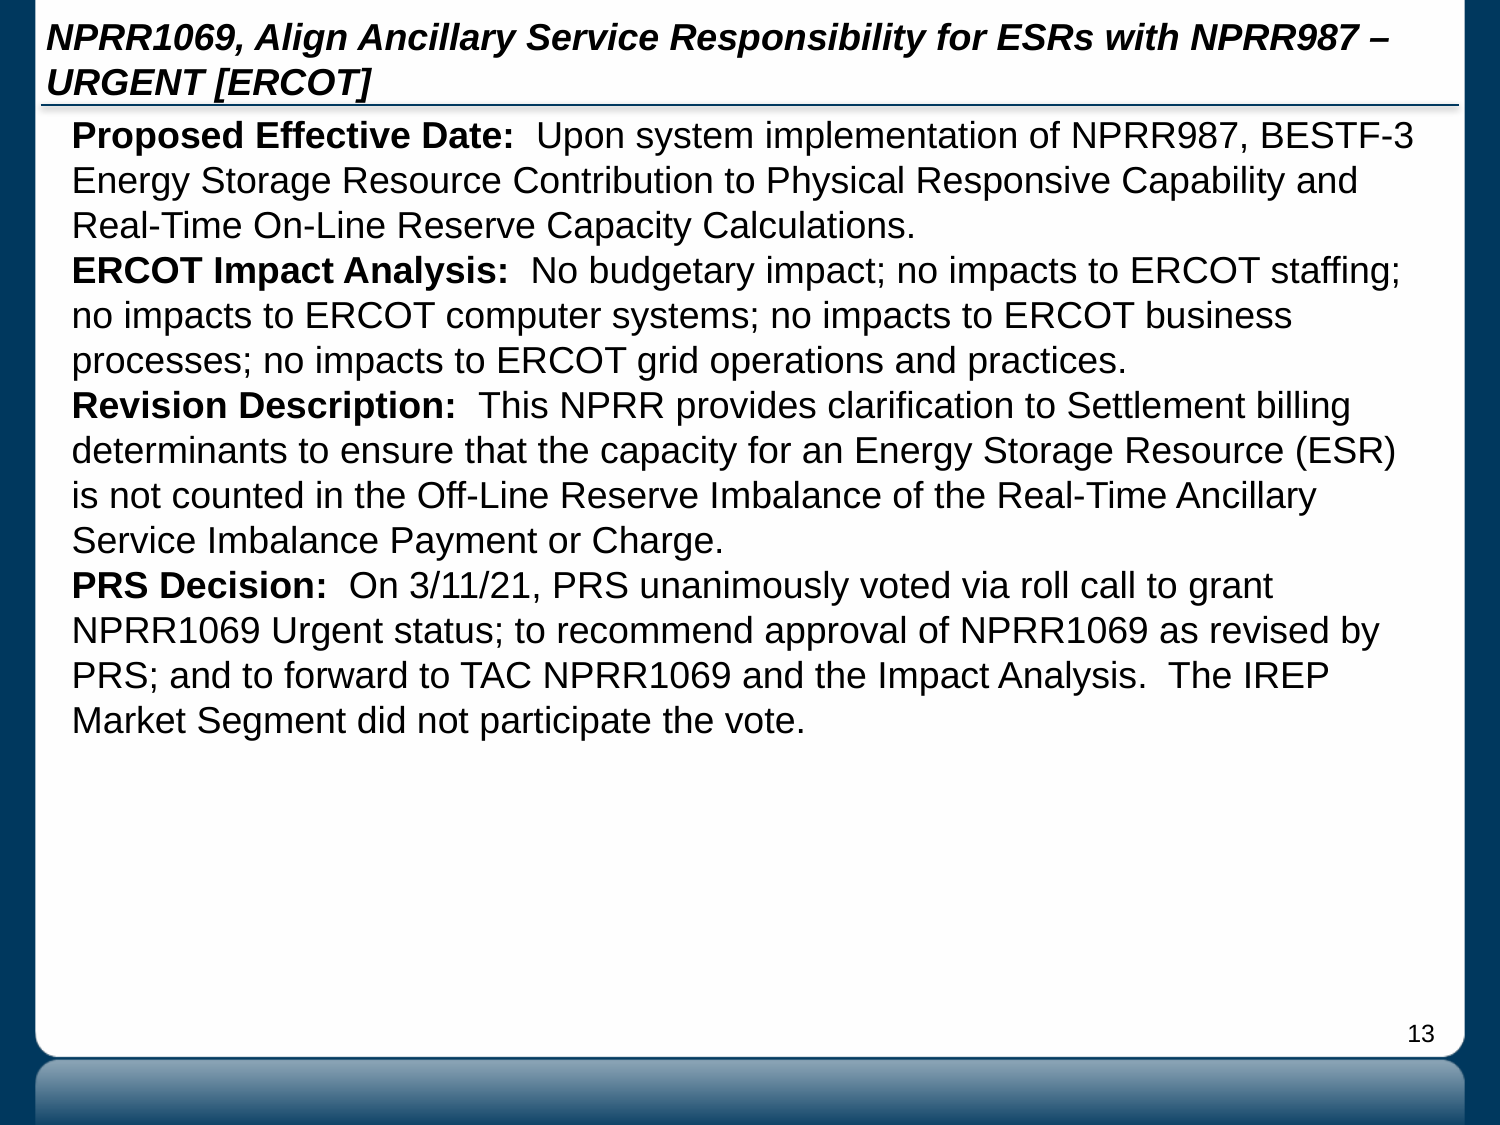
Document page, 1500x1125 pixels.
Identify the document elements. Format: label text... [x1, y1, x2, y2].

picture [35, 0, 1465, 1125]
text_box Proposed Effective Date: Upon system implementation of NPRR987, BESTF-3 Energy Storage Resource Contribution to Physical Responsive Capability and Real-Time On-Line Reserve Capacity Calculations. ERCOT Impact Analysis: No budgetary impact; no impacts to ERCOT staffing; no impacts to ERCOT computer systems; no impacts to ERCOT business processes; no impacts to ERCOT grid operations and practices. Revision Description: This NPRR provides clarification to Settlement billing determinants to ensure that the capacity for an Energy Storage Resource (ESR) is not counted in the Off-Line Reserve Imbalance of the Real-Time Ancillary Service Imbalance Payment or Charge. PRS Decision: On 3/11/21, PRS unanimously voted via roll call to grant NPRR1069 Urgent status; to recommend approval of NPRR1069 as revised by PRS; and to forward to TAC NPRR1069 and the Impact Analysis. The IREP Market Segment did not participate the vote. [56, 103, 1448, 749]
title NPRR1069, Align Ancillary Service Responsibility for ESRs with NPRR987 – URGENT [ERCOT] [31, 20, 1464, 97]
